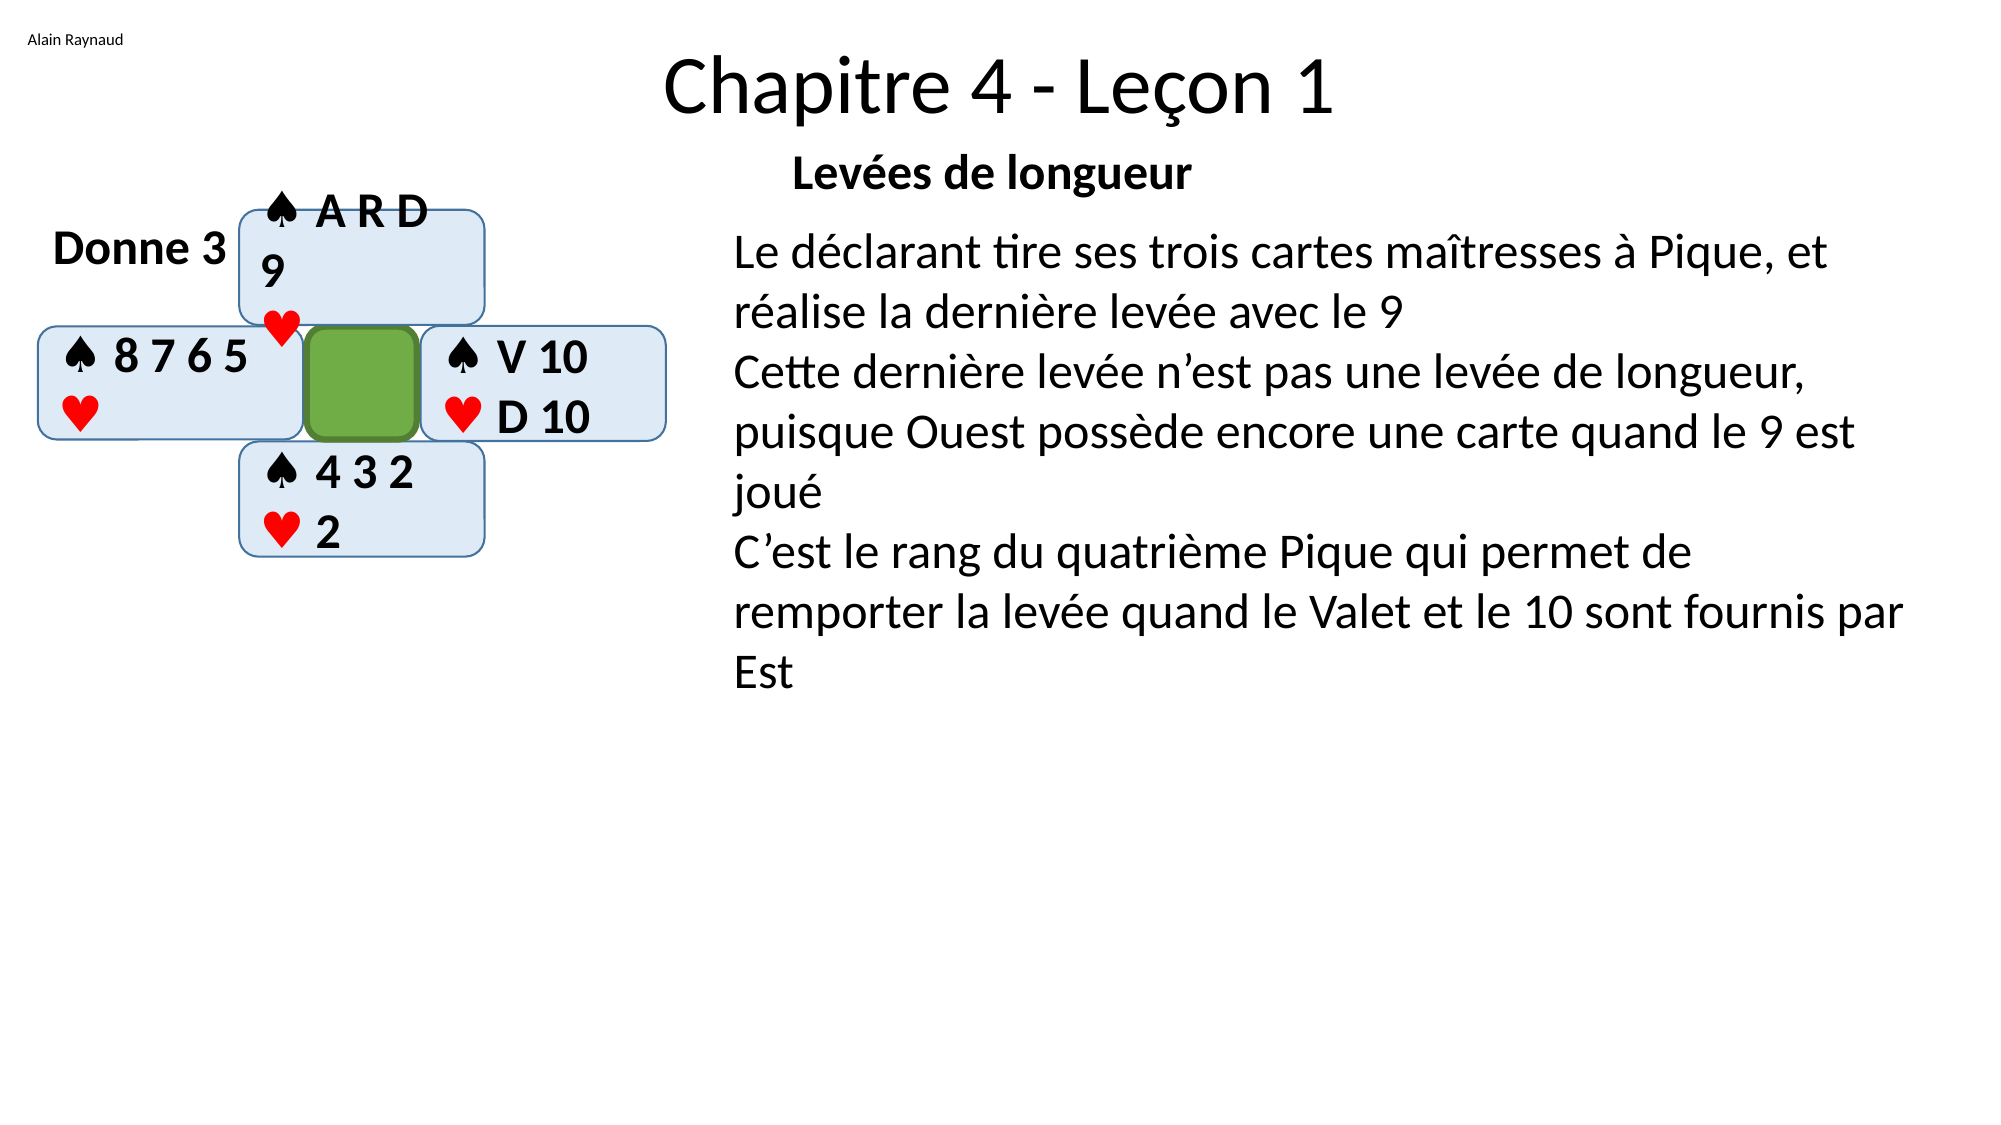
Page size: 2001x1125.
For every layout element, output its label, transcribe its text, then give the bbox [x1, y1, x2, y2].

text_box Le déclarant tire ses trois cartes maîtresses à Pique, et réalise la dernière levée avec le 9 Cette dernière levée n’est pas une levée de longueur, puisque Ouest possède encore une carte quand le 9 est joué C’est le rang du quatrième Pique qui permet de remporter la levée quand le Valet et le 10 sont fournis par Est [718, 210, 1925, 706]
text_box Alain Raynaud [12, 21, 147, 57]
subtitle Levées de longueur Donne 3 [37, 139, 1948, 1088]
title Chapitre 4 - Leçon 1 [249, 38, 1750, 139]
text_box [37, 209, 666, 557]
